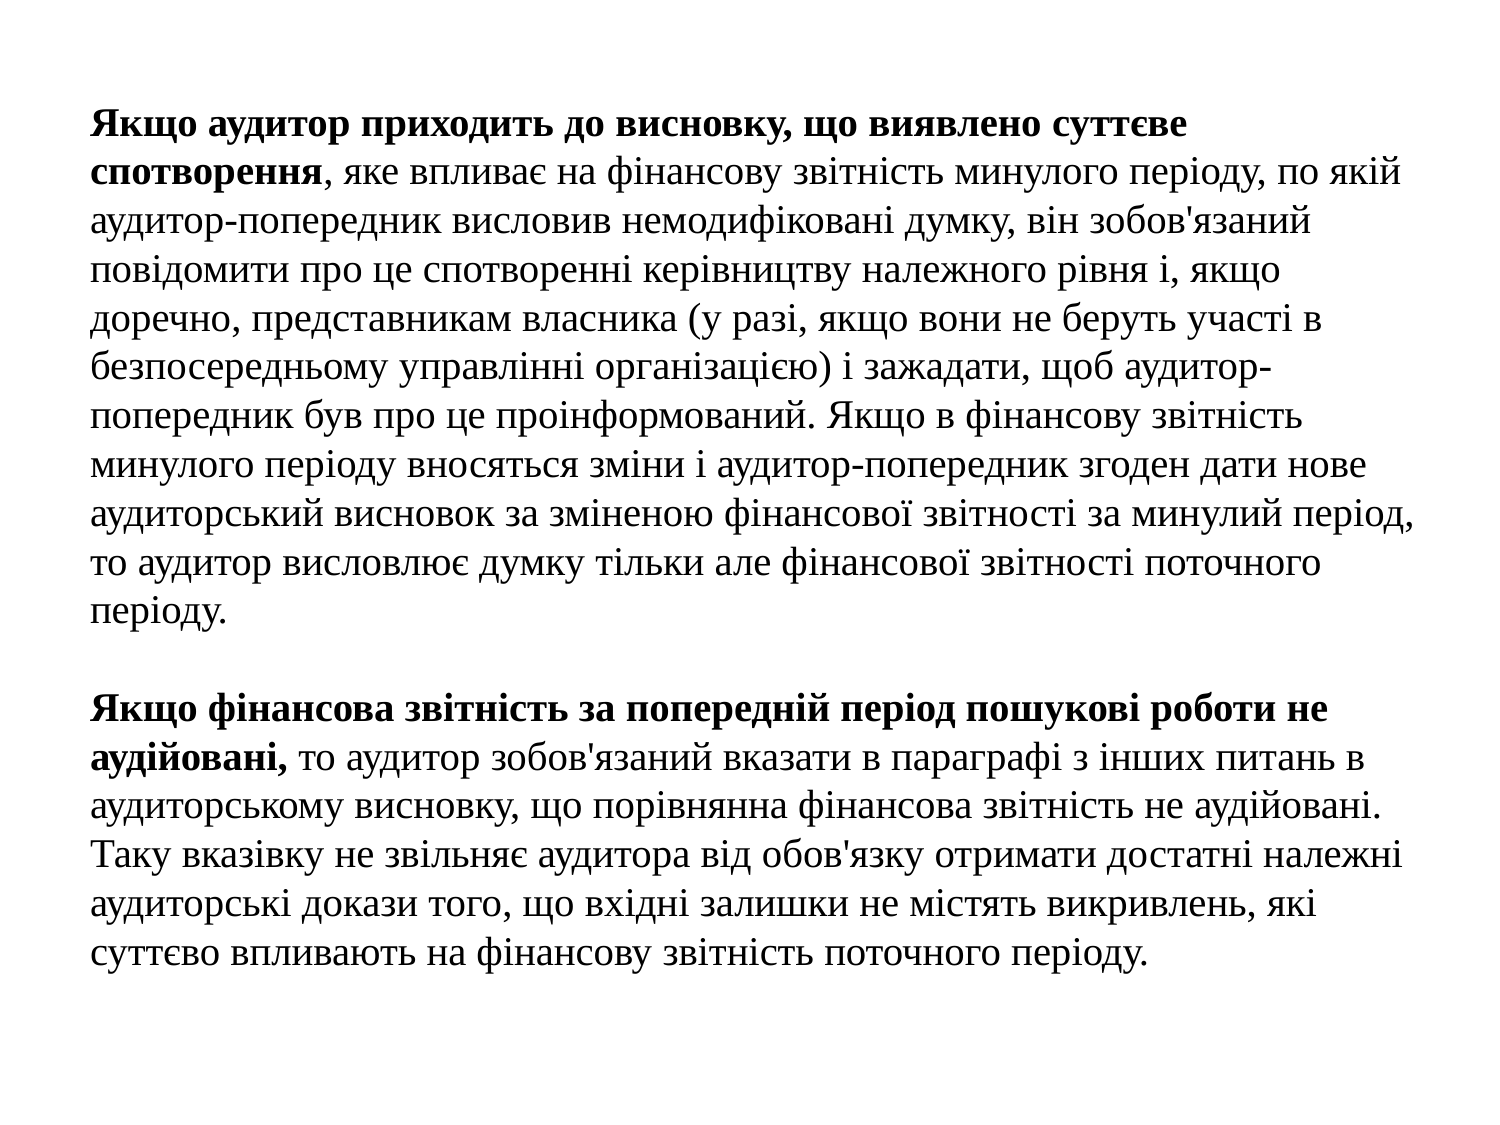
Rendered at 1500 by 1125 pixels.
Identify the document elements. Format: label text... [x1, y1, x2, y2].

title Якщо аудитор приходить до висновку, що виявлено суттєве спотворення, яке впливає на фінансову звітність минулого періоду, по якій аудитор-попередник висловив немодифіковані думку, він зобов'язаний повідомити про це спотворенні керівництву належного рівня і, якщо доречно, представникам власника (у разі, якщо вони не беруть участі в безпосередньому управлінні організацією) і зажадати, щоб аудитор-попередник був про це проінформований. Якщо в фінансову звітність минулого періоду вносяться зміни і аудитор-попередник згоден дати нове аудиторський висновок за зміненою фінансової звітності за минулий період, то аудитор висловлює думку тільки але фінансової звітності поточного періоду. Якщо фінансова звітність за попередній період пошукові роботи не аудійовані, то аудитор зобов'язаний вказати в параграфі з інших питань в аудиторському висновку, що порівнянна фінансова звітність не аудійовані. Таку вказівку не звільняє аудитора від обов'язку отримати достатні належні аудиторські докази того, що вхідні залишки не містять викривлень, які суттєво впливають на фінансову звітність поточного періоду. [90, 90, 1440, 1059]
